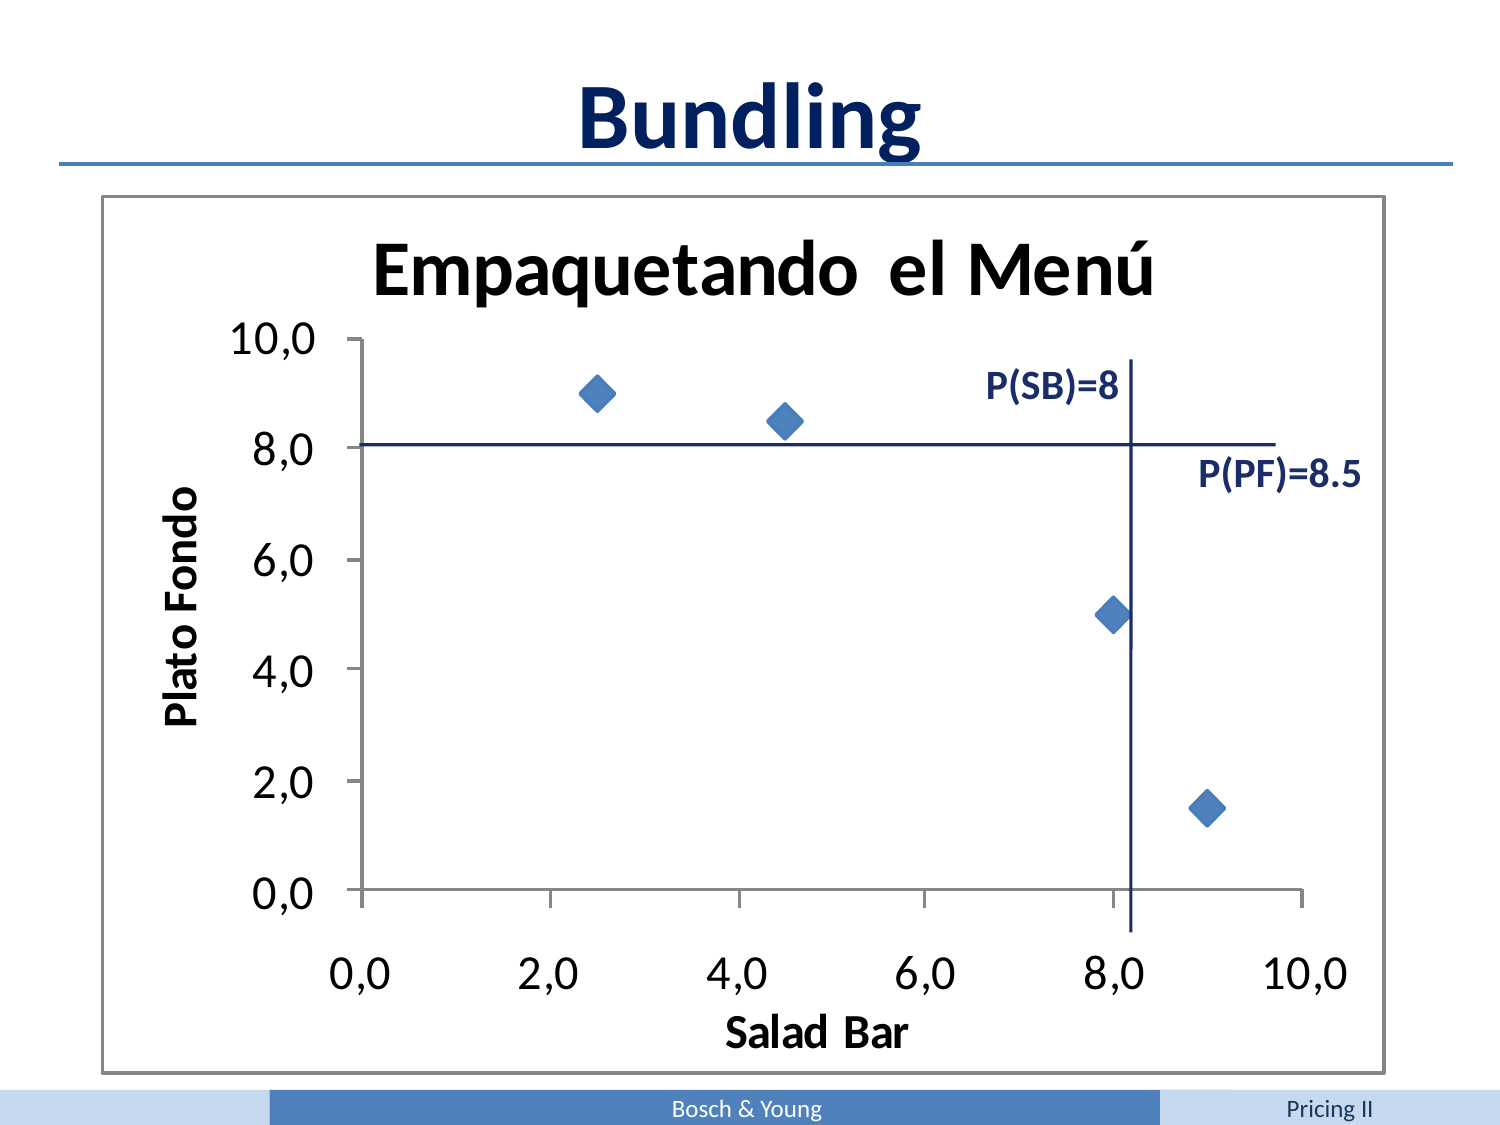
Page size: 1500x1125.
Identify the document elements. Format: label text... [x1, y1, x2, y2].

text_box Pricing II [1158, 1088, 1500, 1125]
text_box [0, 1088, 272, 1125]
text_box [81, 175, 1425, 1091]
text_box Bundling [35, 47, 1465, 175]
text_box Bosch & Young [272, 1096, 1158, 1125]
